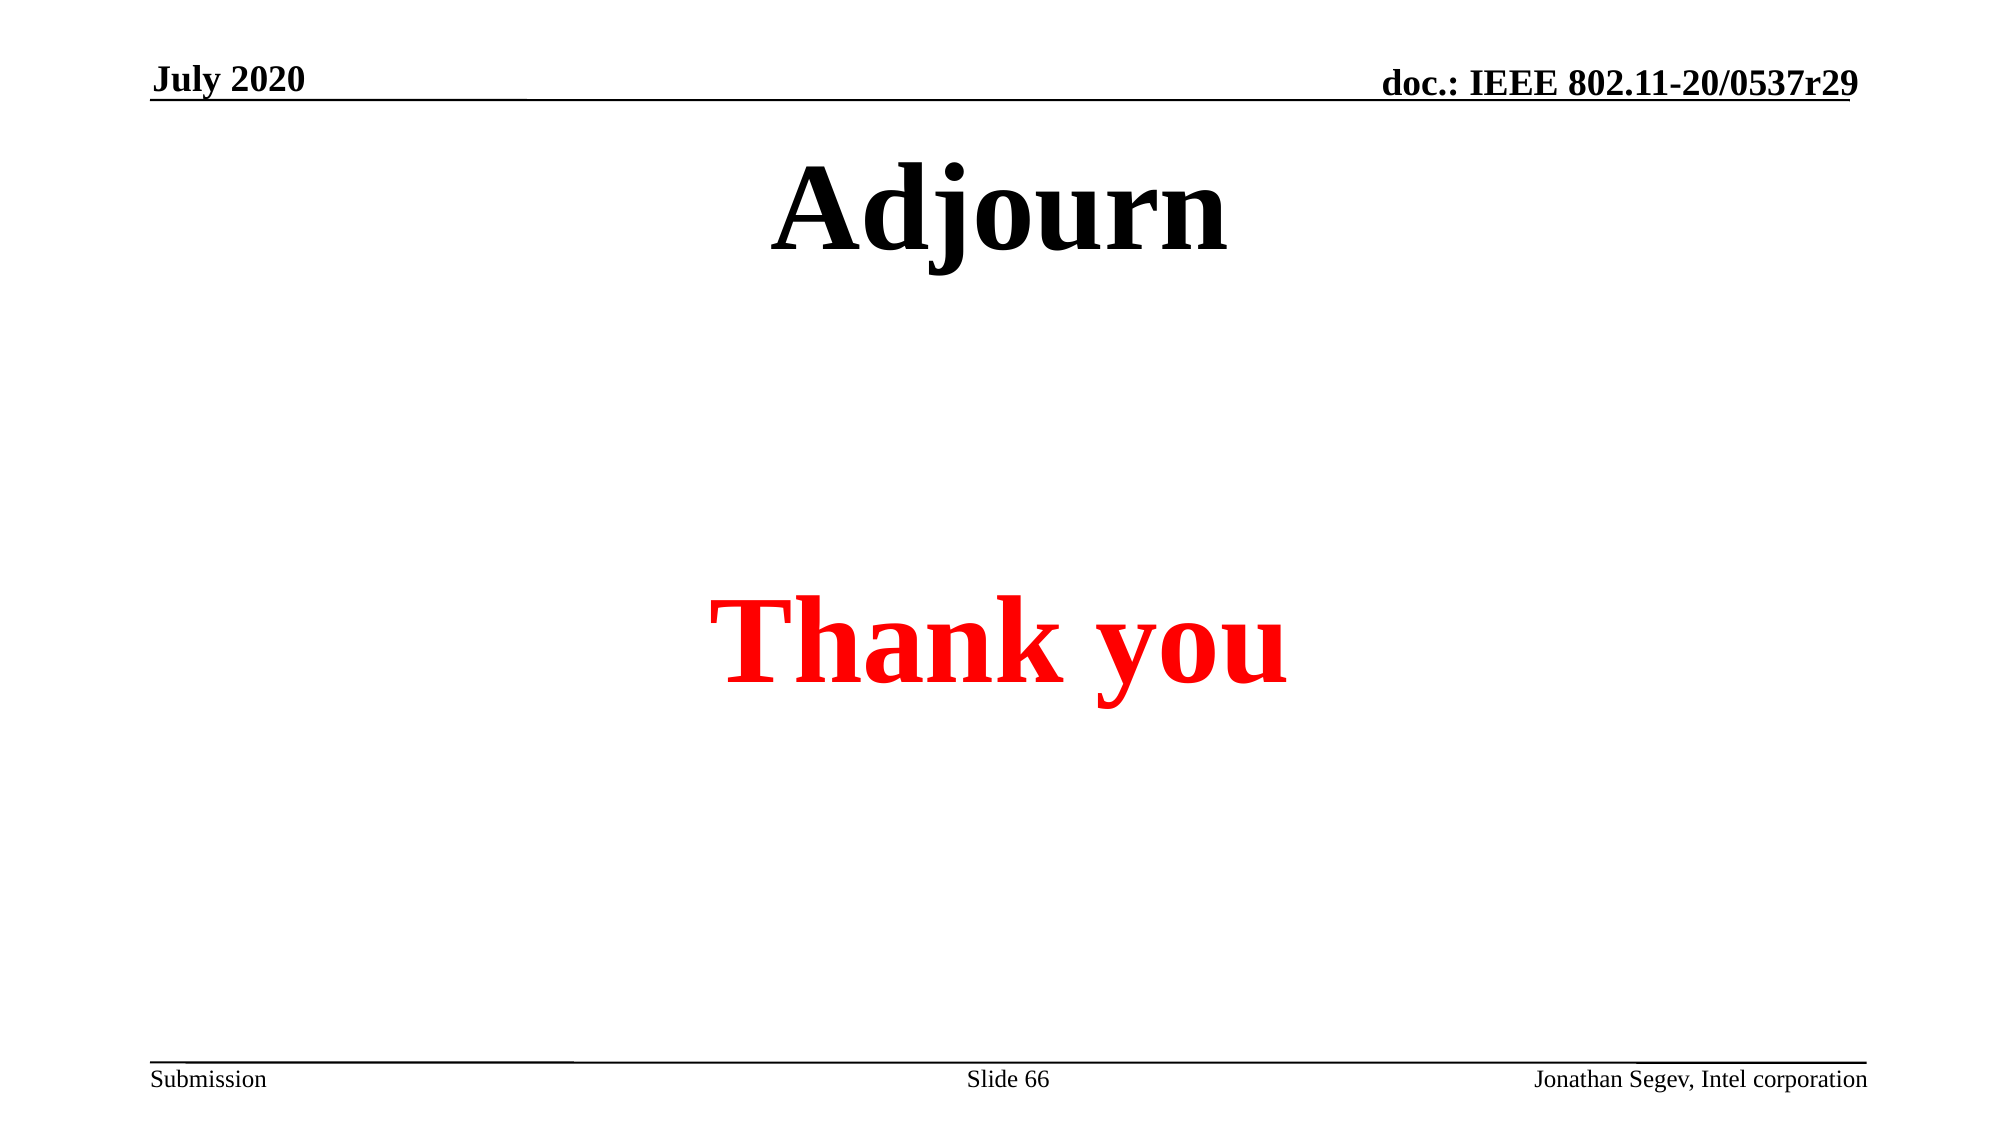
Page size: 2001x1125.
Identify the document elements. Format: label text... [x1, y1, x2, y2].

footer Jonathan Segev, Intel corporation [1171, 1061, 1869, 1093]
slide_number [152, 54, 563, 100]
list Thank you [149, 324, 1850, 1000]
title Adjourn [149, 112, 1850, 288]
slide_number Slide 66 [950, 1061, 1067, 1123]
